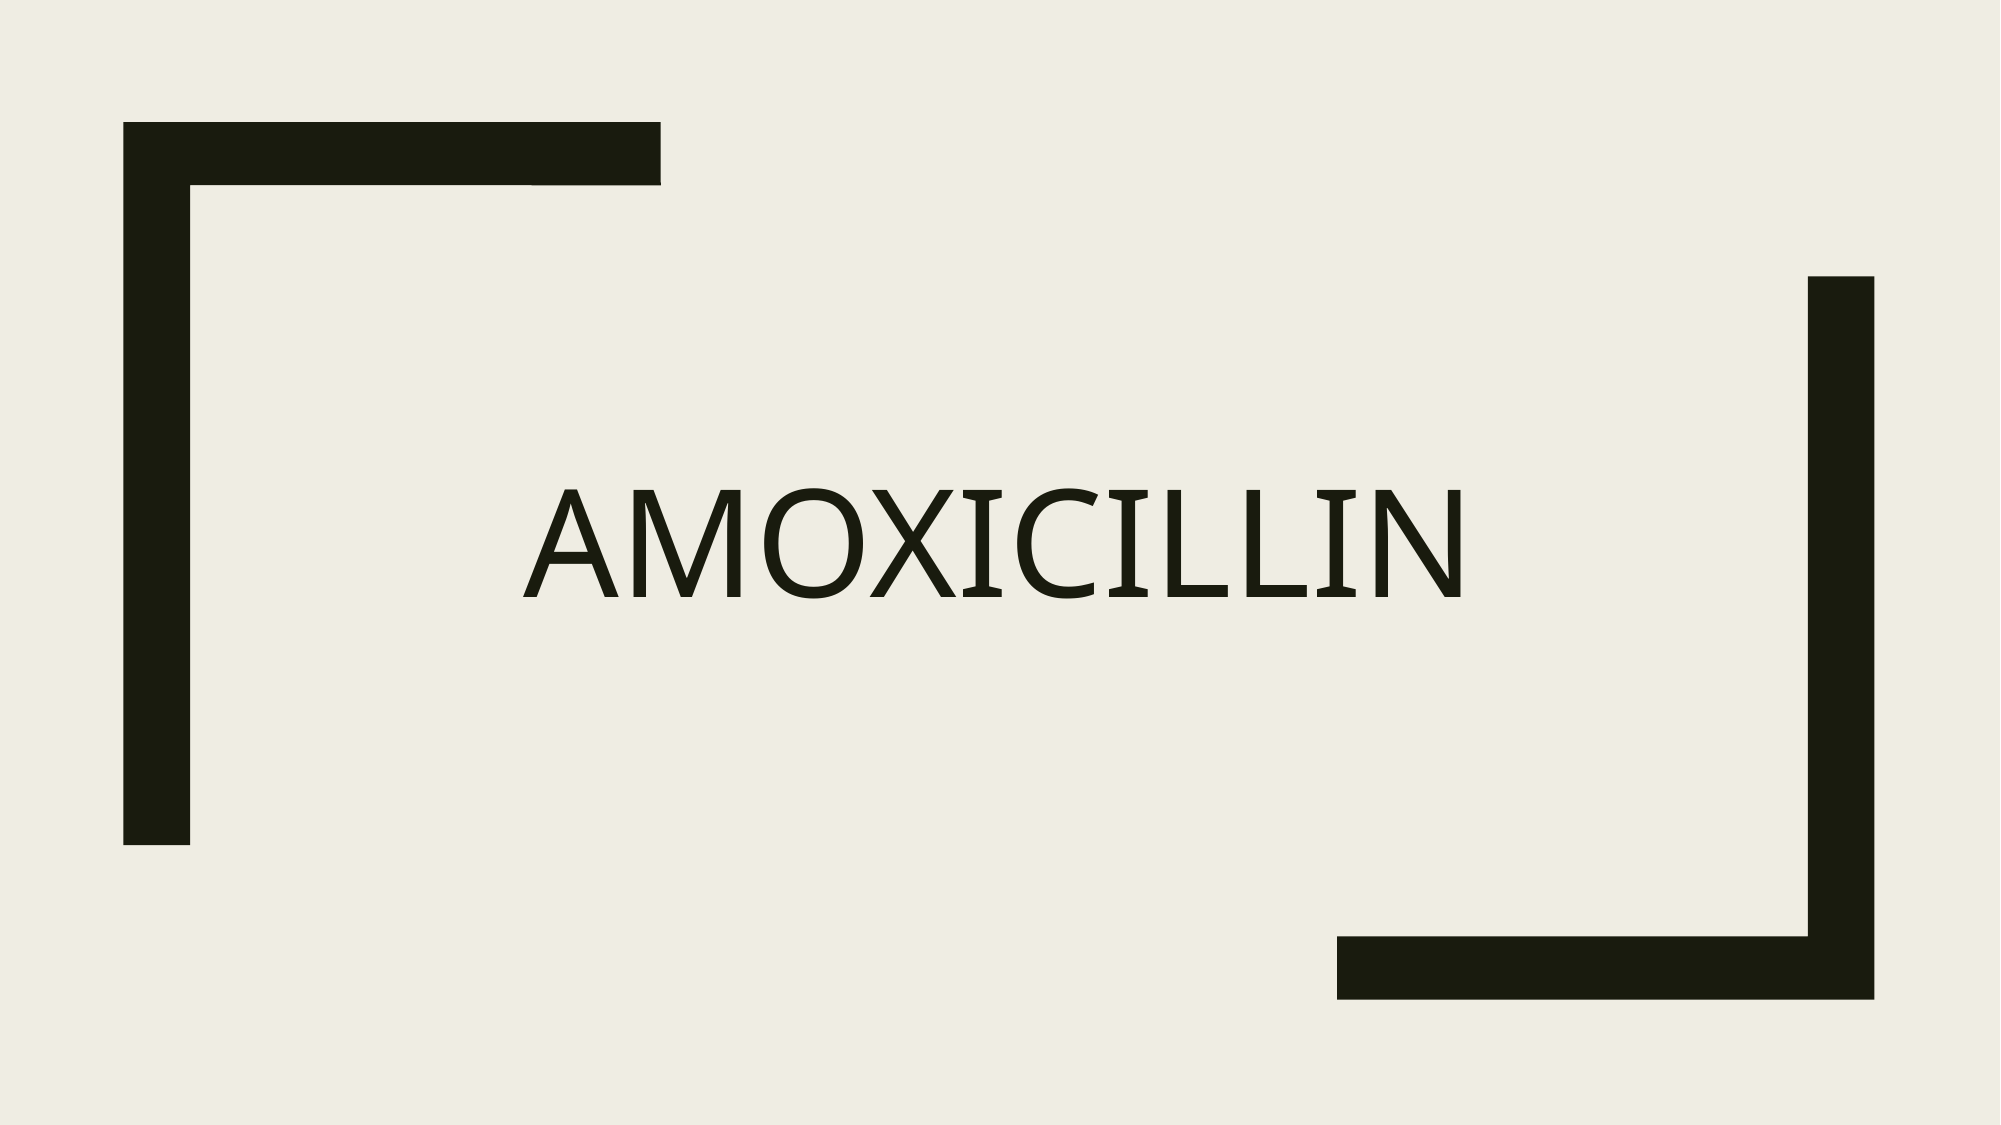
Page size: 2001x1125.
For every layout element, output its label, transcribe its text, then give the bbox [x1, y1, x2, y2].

title amoxicillin [314, 293, 1686, 638]
